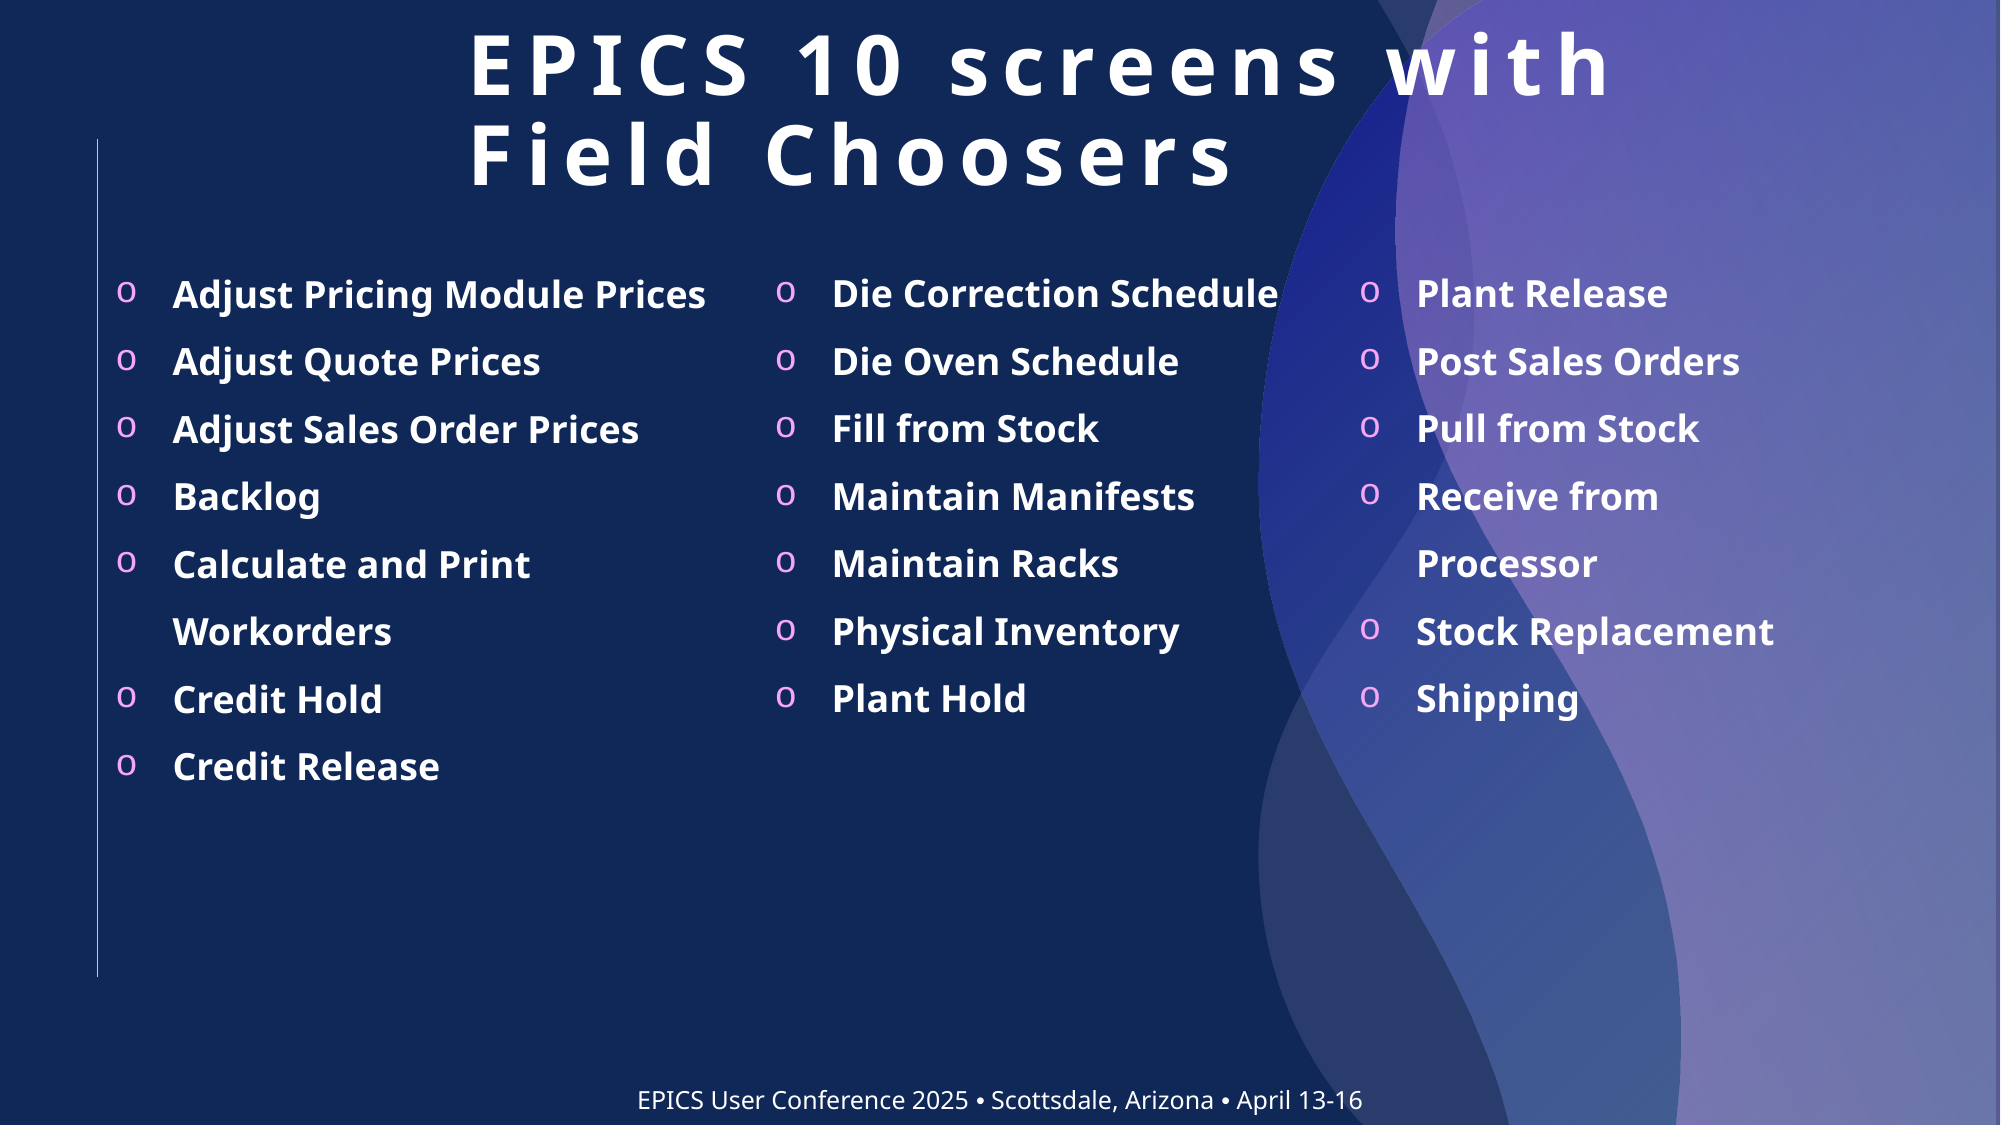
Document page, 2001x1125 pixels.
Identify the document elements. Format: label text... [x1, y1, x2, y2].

title EPICS 10 screens with Field Choosers [452, 71, 1729, 211]
text_box Plant Release Post Sales Orders Pull from Stock Receive from Processor Stock Replacement Shipping [1344, 240, 1828, 1063]
text_box Die Correction Schedule Die Oven Schedule Fill from Stock Maintain Manifests Maintain Racks Physical Inventory Plant Hold [759, 240, 1344, 1063]
list Adjust Pricing Module Prices Adjust Quote Prices Adjust Sales Order Prices Backlog Calculate and Print Workorders Credit Hold Credit Release [100, 240, 734, 1064]
